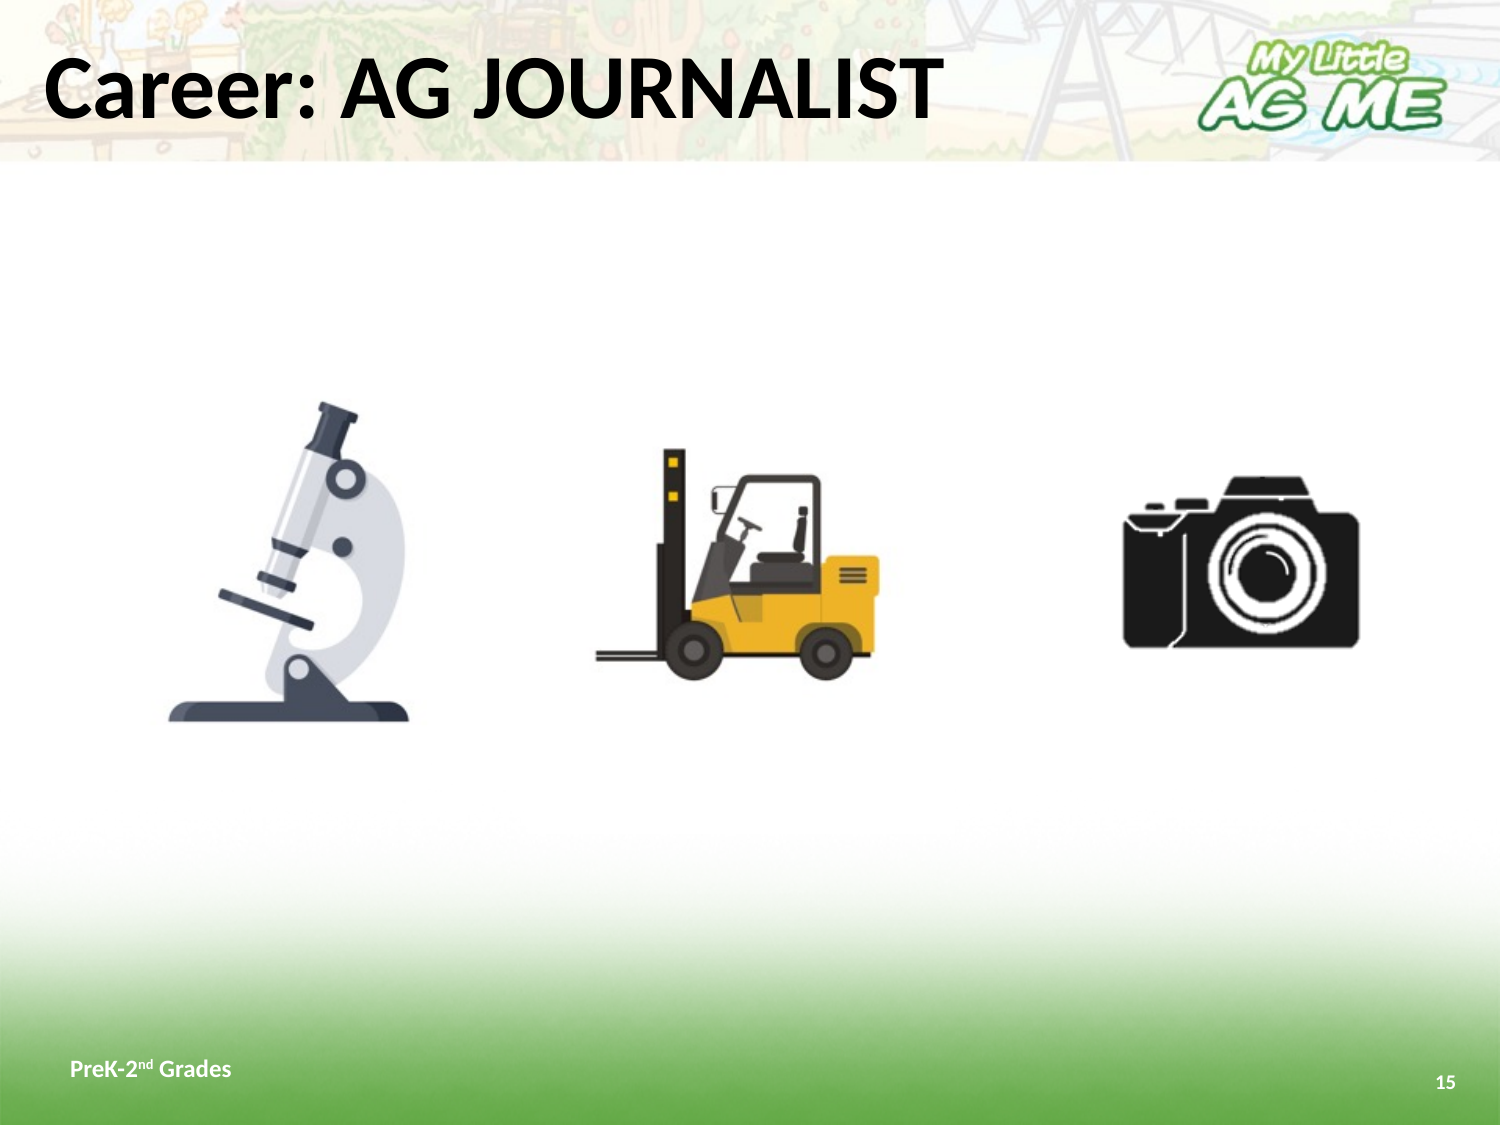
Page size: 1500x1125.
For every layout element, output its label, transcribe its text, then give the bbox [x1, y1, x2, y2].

title Career: AG JOURNALIST [29, 7, 1324, 172]
picture [0, 0, 1500, 1125]
